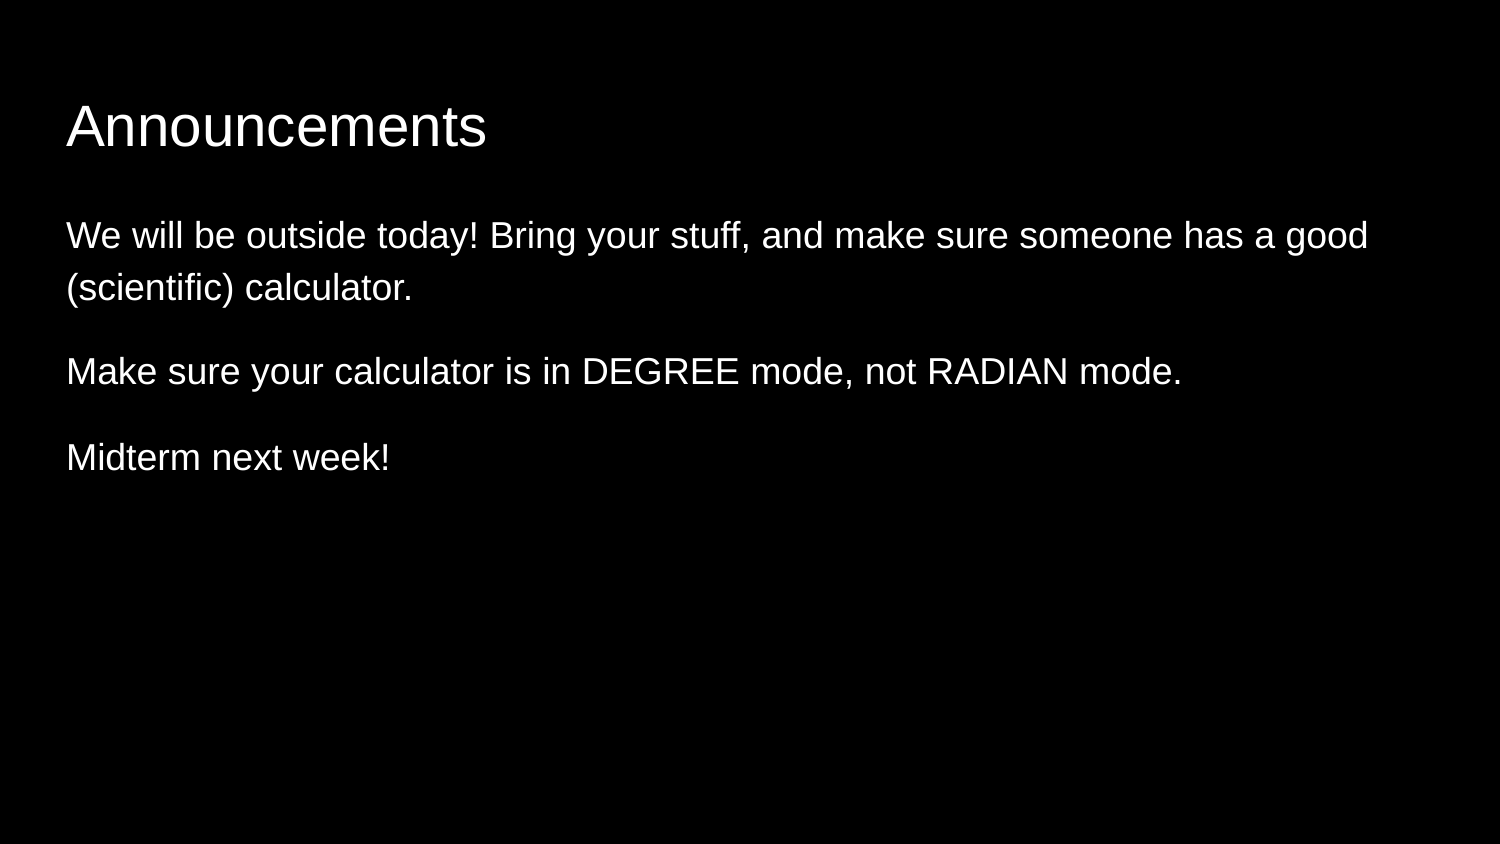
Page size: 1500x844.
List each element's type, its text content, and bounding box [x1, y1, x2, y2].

list We will be outside today! Bring your stuff, and make sure someone has a good (scientific) calculator. Make sure your calculator is in DEGREE mode, not RADIAN mode. Midterm next week! [51, 189, 1449, 750]
title Announcements [51, 72, 1449, 167]
